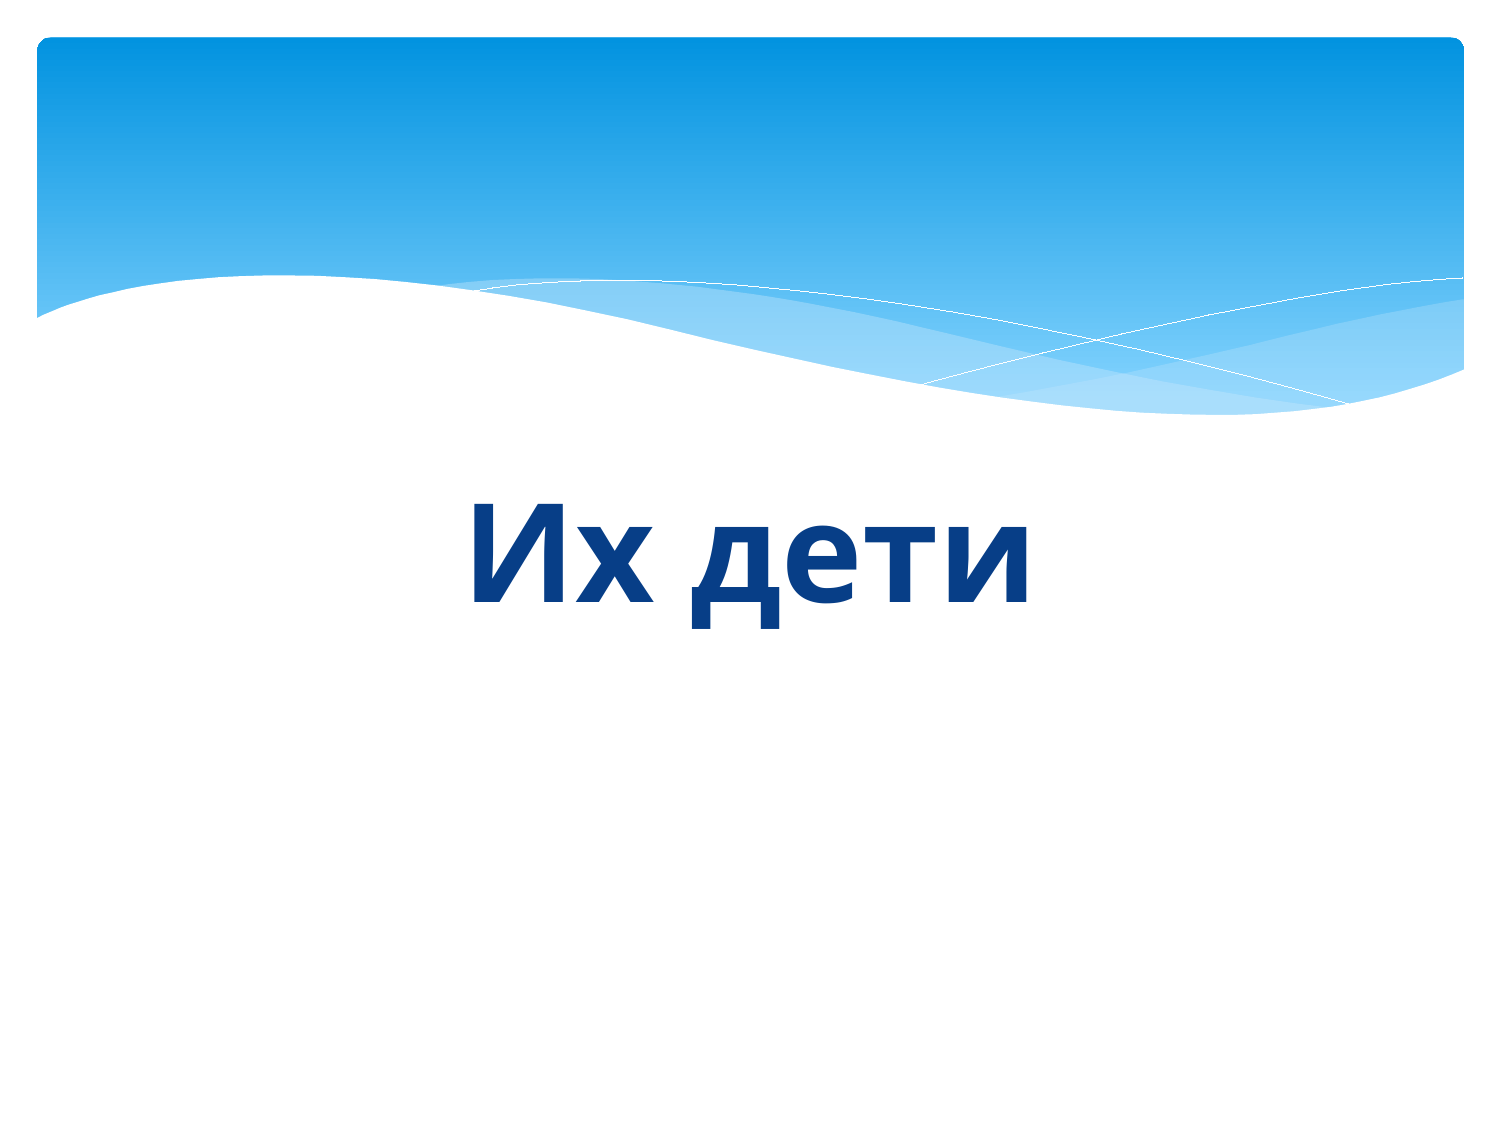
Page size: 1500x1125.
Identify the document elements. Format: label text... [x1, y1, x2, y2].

list Их дети [75, 457, 1425, 895]
